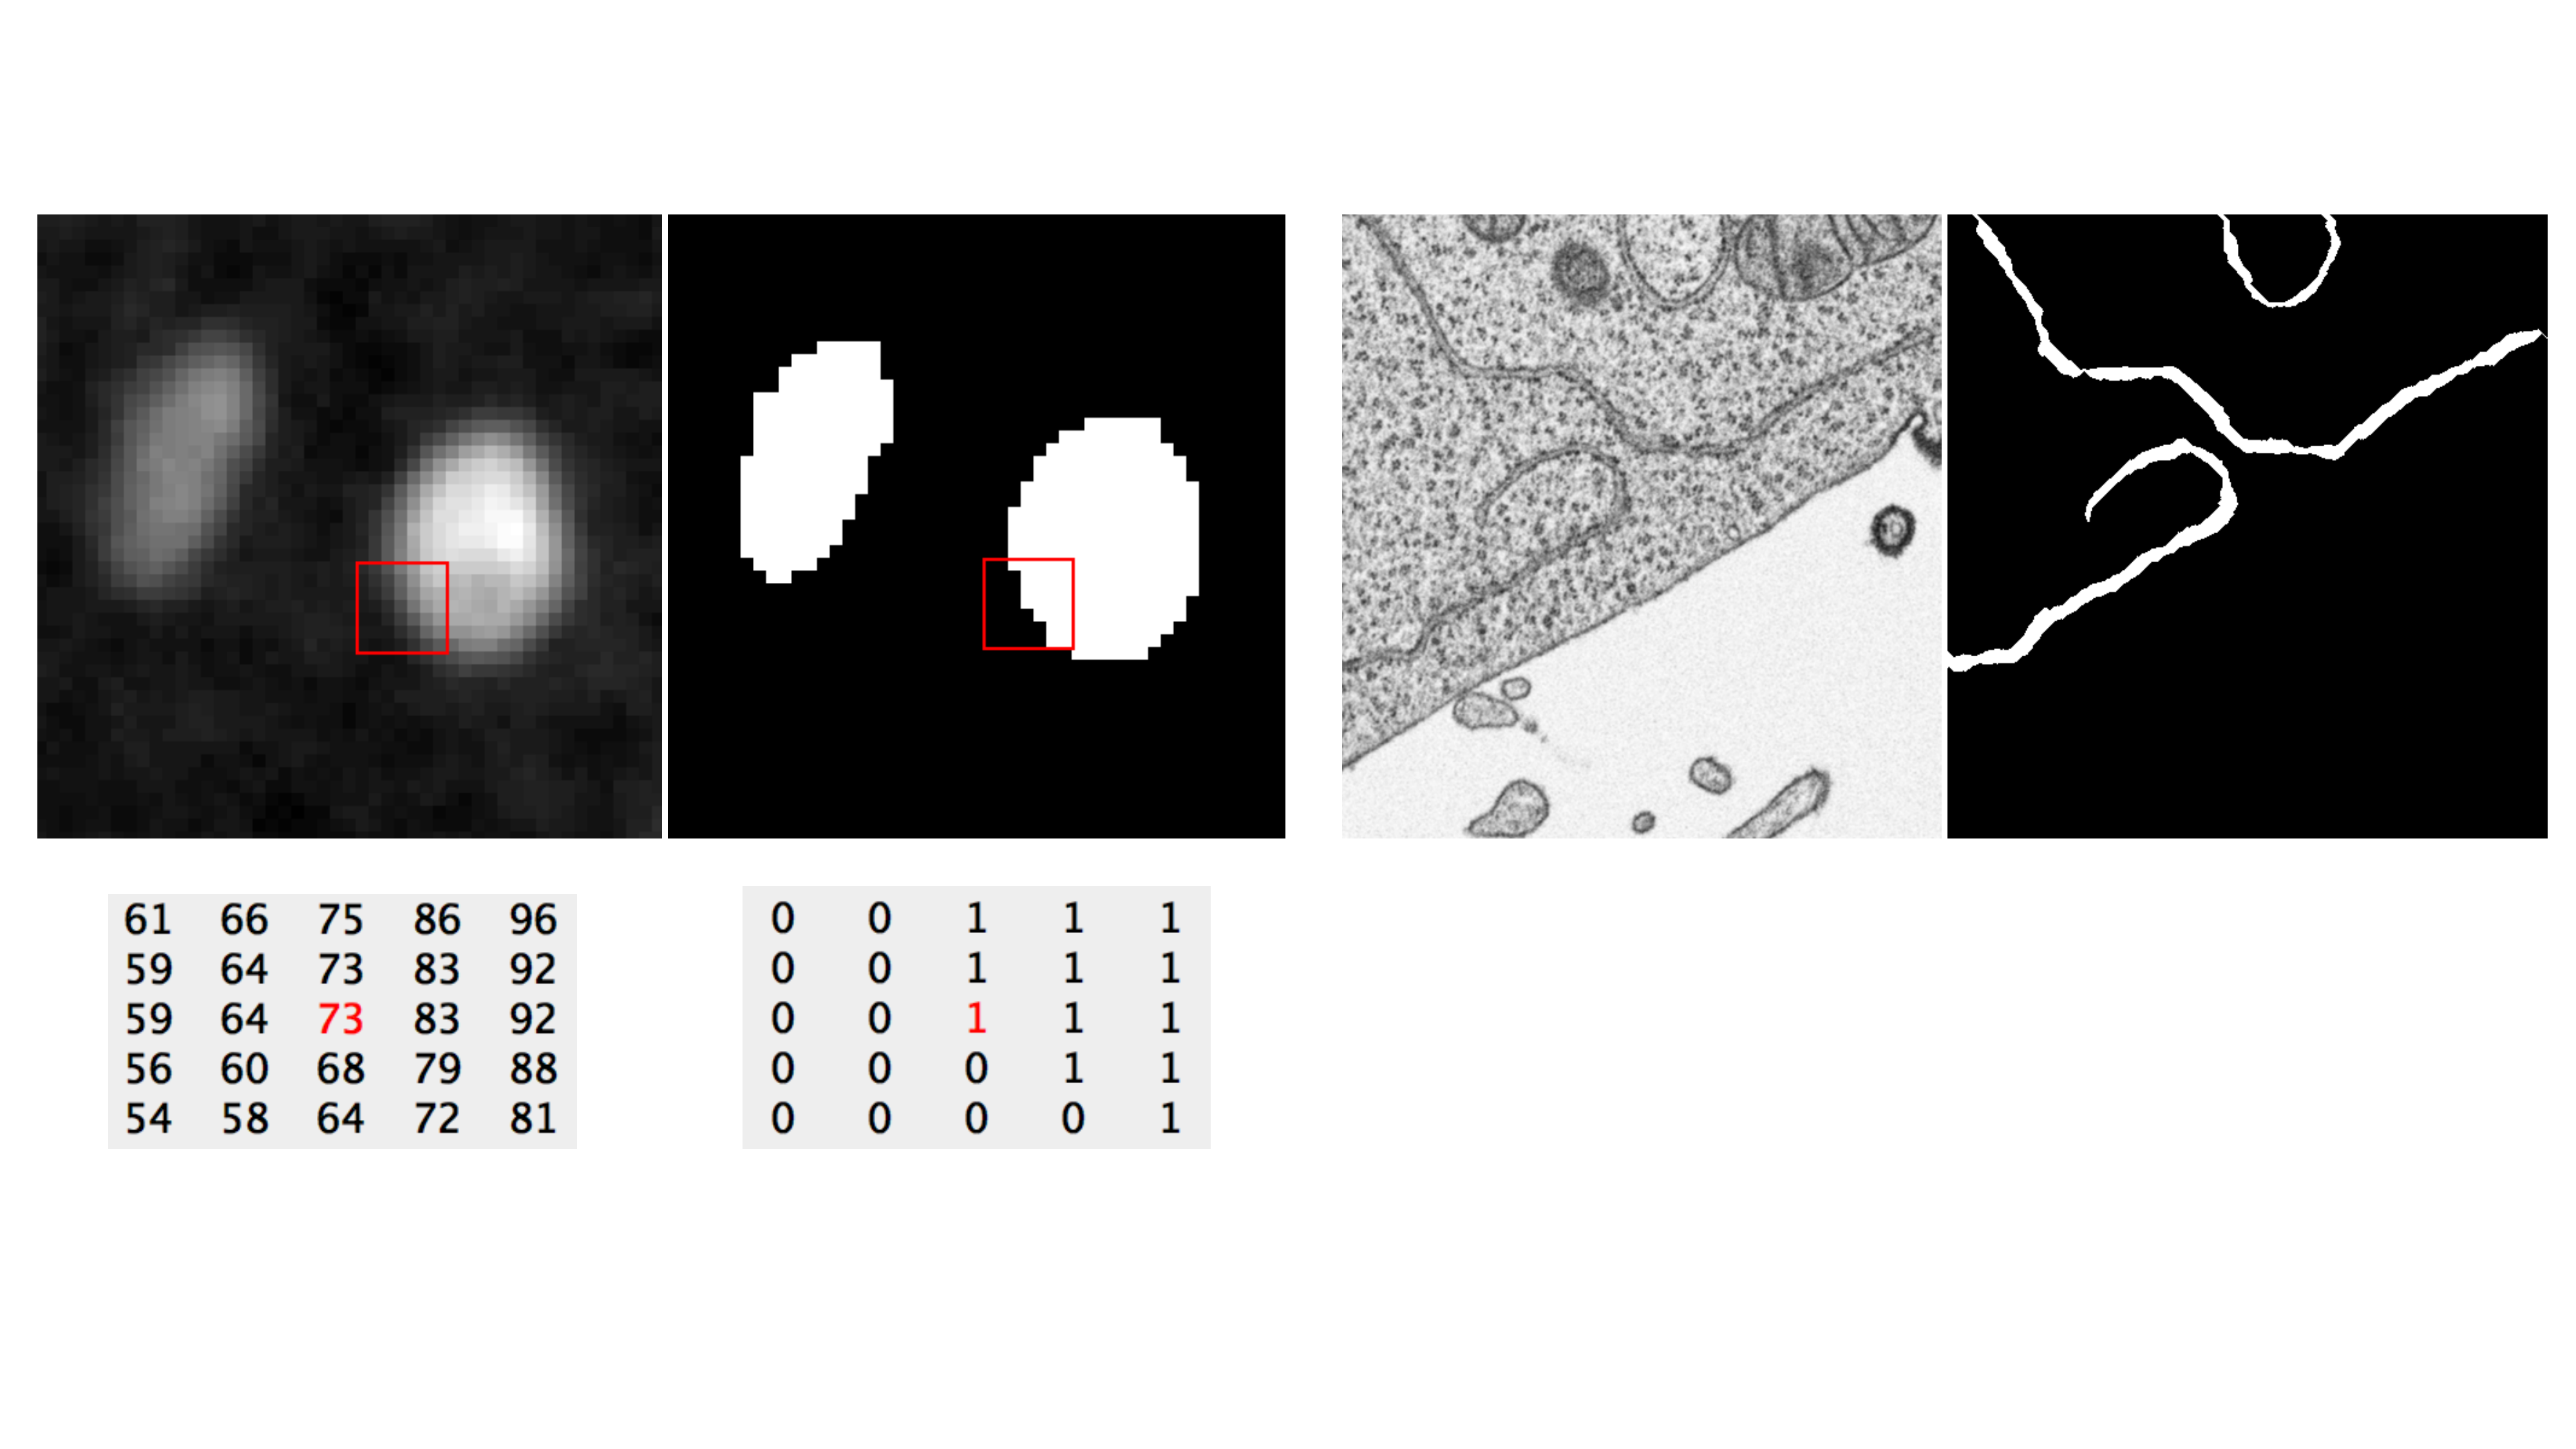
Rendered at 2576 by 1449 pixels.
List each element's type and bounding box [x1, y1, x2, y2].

picture [37, 214, 662, 838]
picture [1341, 214, 1942, 838]
picture [743, 886, 1211, 1149]
picture [667, 214, 1285, 838]
picture [108, 894, 578, 1149]
picture [1947, 214, 2548, 838]
